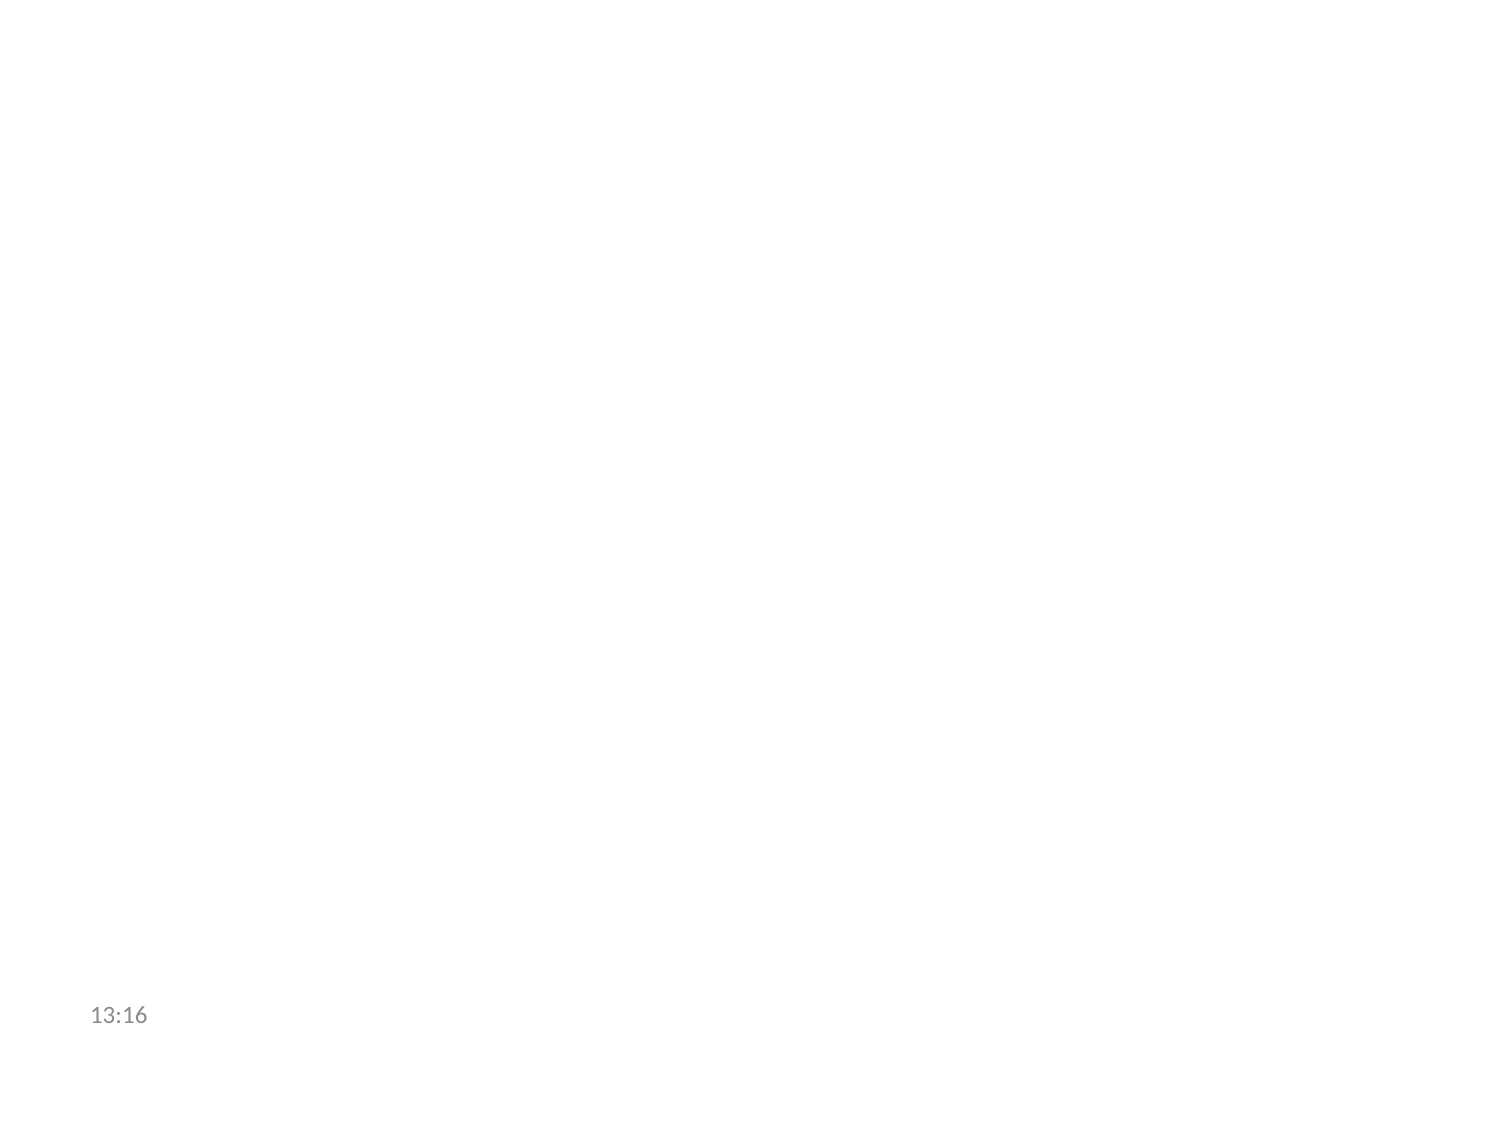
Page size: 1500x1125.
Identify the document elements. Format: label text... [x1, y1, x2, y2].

text_box 15:35 [75, 983, 425, 1044]
